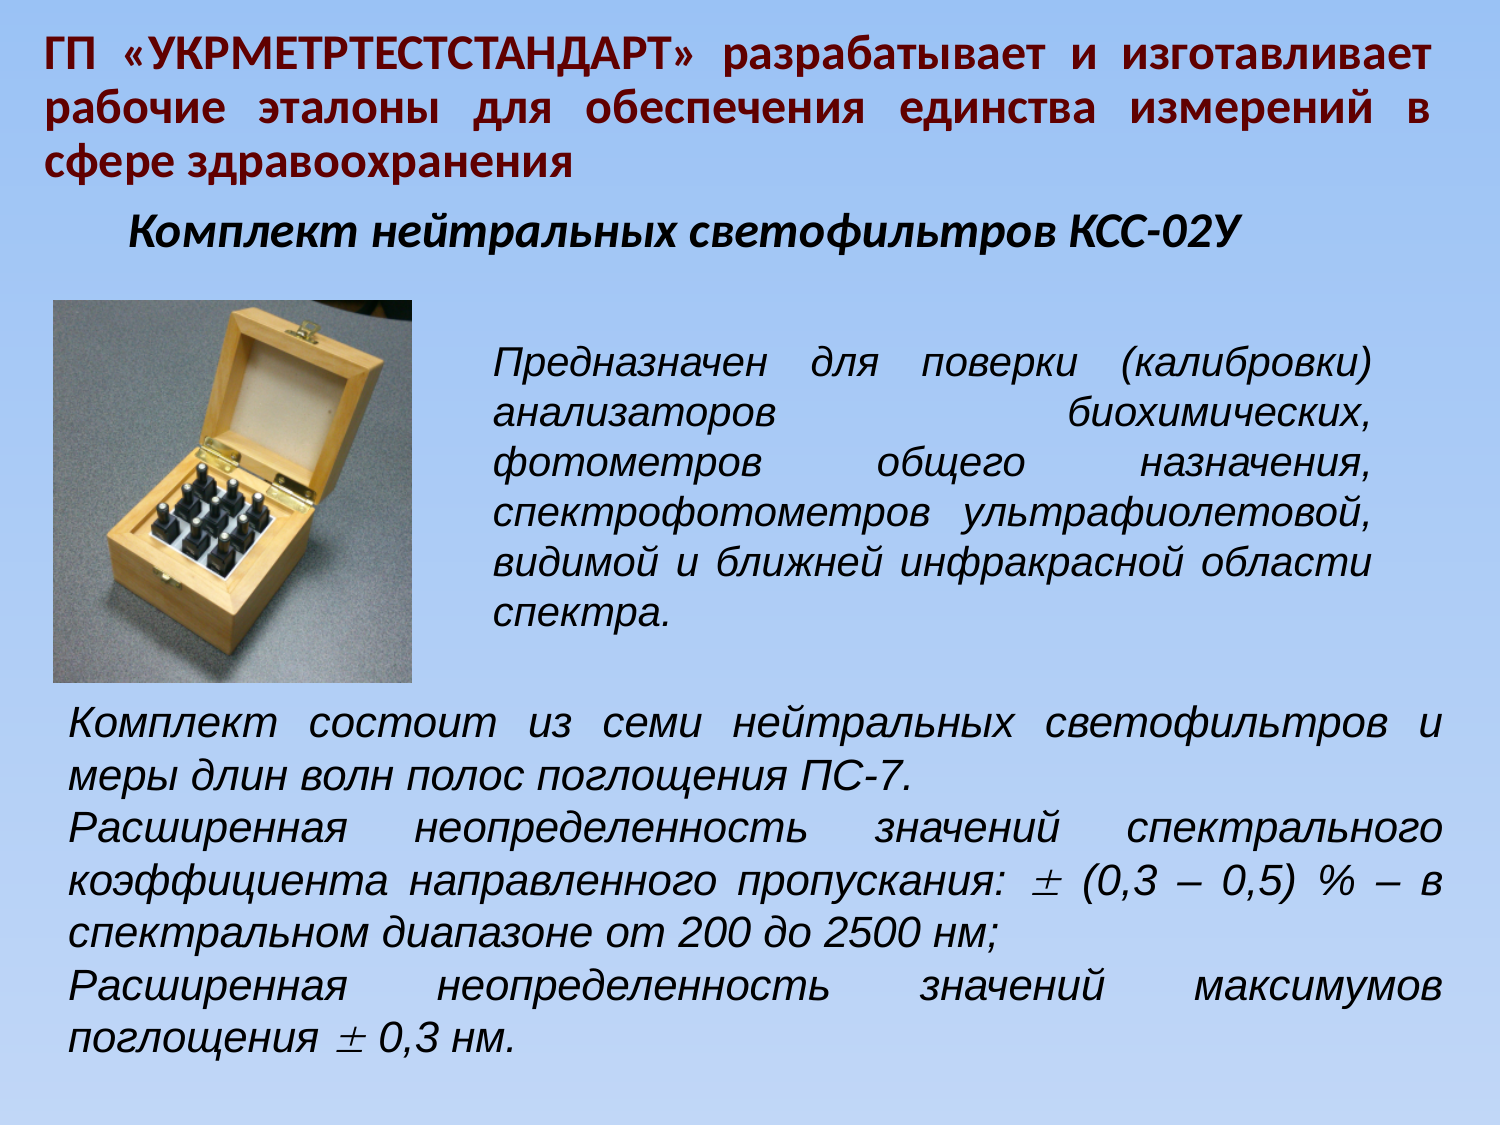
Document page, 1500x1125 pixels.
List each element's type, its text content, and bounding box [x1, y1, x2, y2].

list Комплект состоит из семи нейтральных светофильтров и меры длин волн полос поглощения ПС-7. Расширенная неопределенность значений спектрального коэффициента направленного пропускания:  (0,3 ‒ 0,5) % – в спектральном диапазоне от 200 до 2500 нм; Расширенная неопределенность значений максимумов поглощения  0,3 нм. [53, 686, 1459, 1071]
text_box [0, 0, 1500, 75]
list Комплект нейтральных светофильтров КСС-02У [112, 197, 1365, 283]
list ГП «УКРМЕТРТЕСТСТАНДАРТ» разрабатывает и изготавливает рабочие эталоны для обеспечения единства измерений в сфере здравоохранения [29, 75, 1448, 268]
text_box Предназначен для поверки (калибровки) анализаторов биохимических, фотометров общего назначения, спектрофотометров ультрафиолетовой, видимой и ближней инфракрасной области спектра. [478, 327, 1388, 643]
picture [52, 300, 412, 683]
